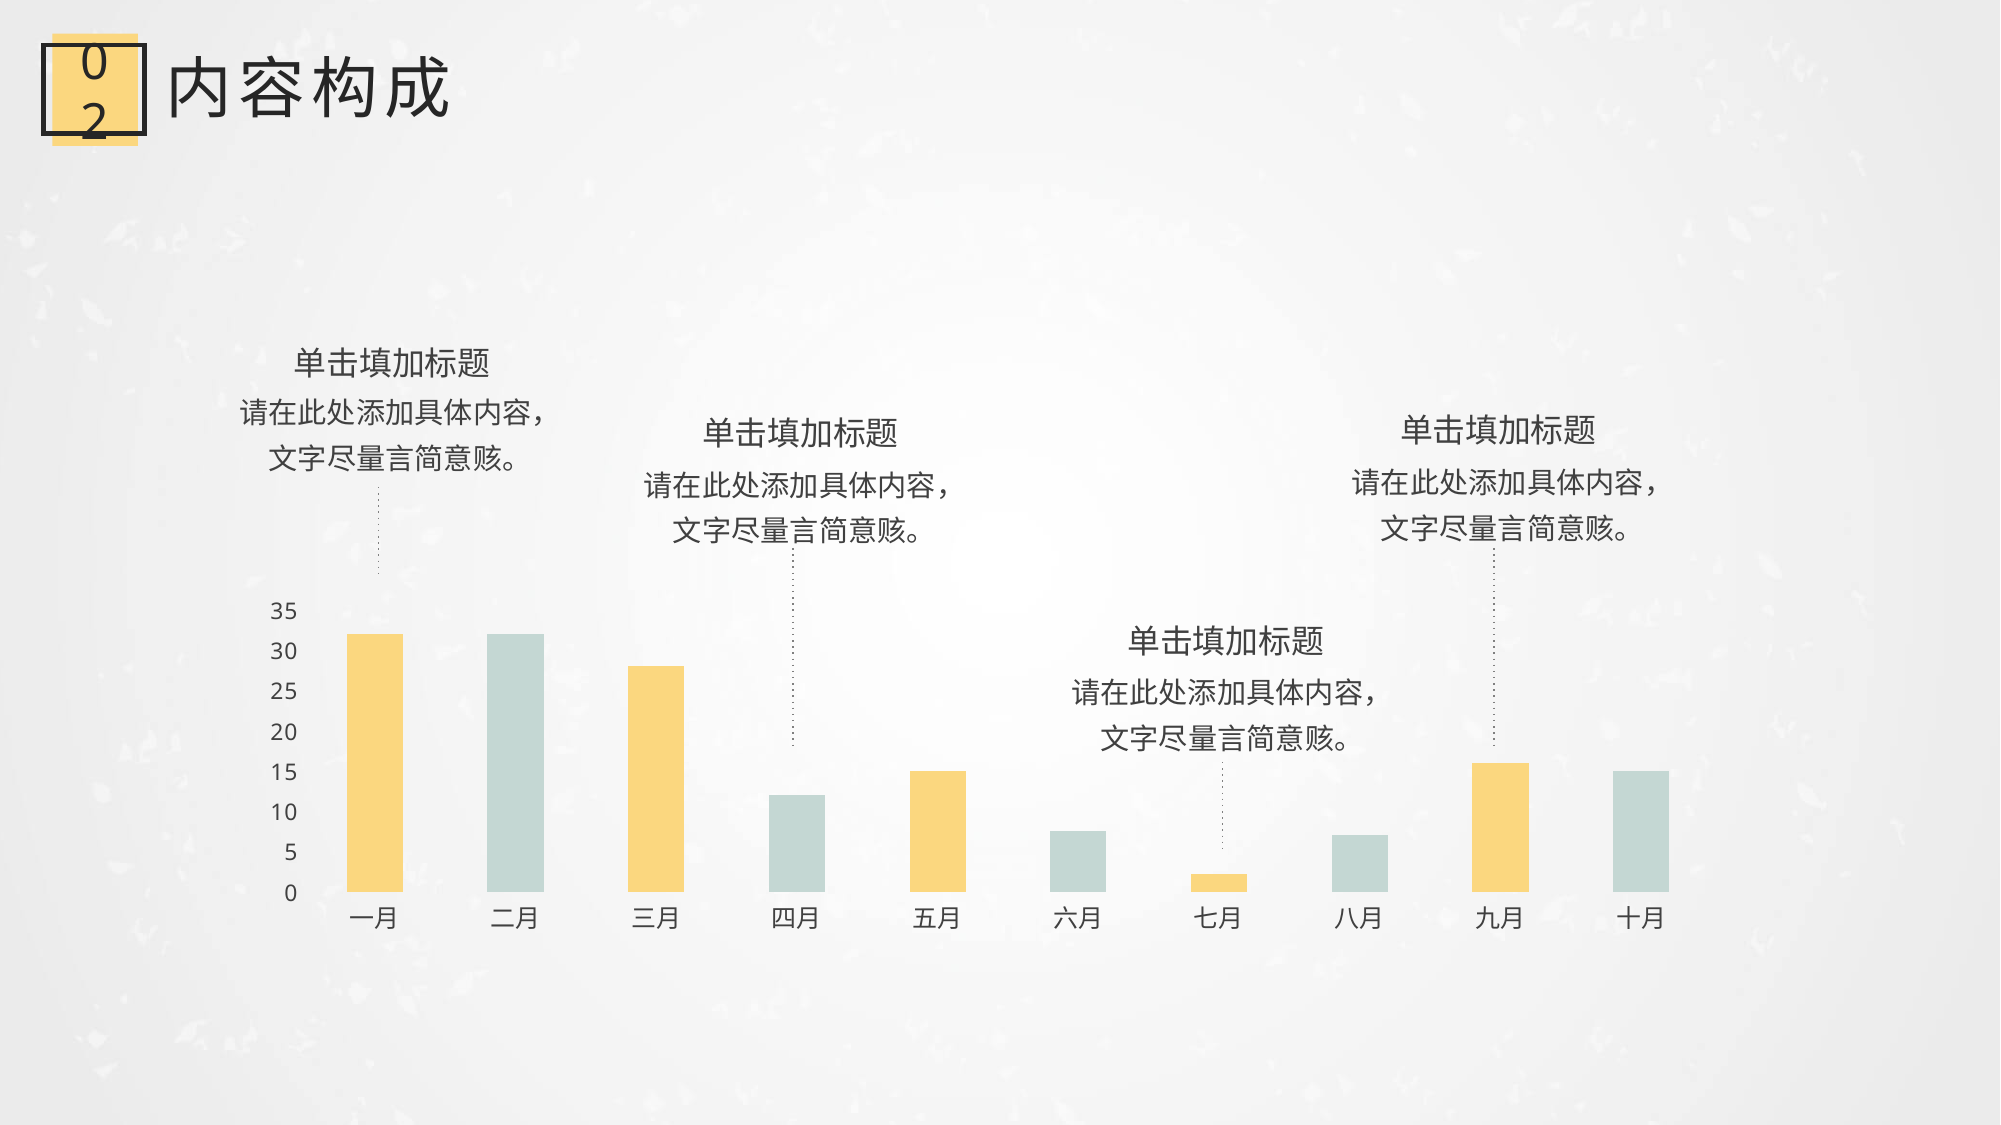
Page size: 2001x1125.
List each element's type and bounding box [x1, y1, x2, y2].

text_box [206, 410, 1831, 967]
text_box [43, 33, 145, 146]
picture [0, 0, 2000, 1125]
